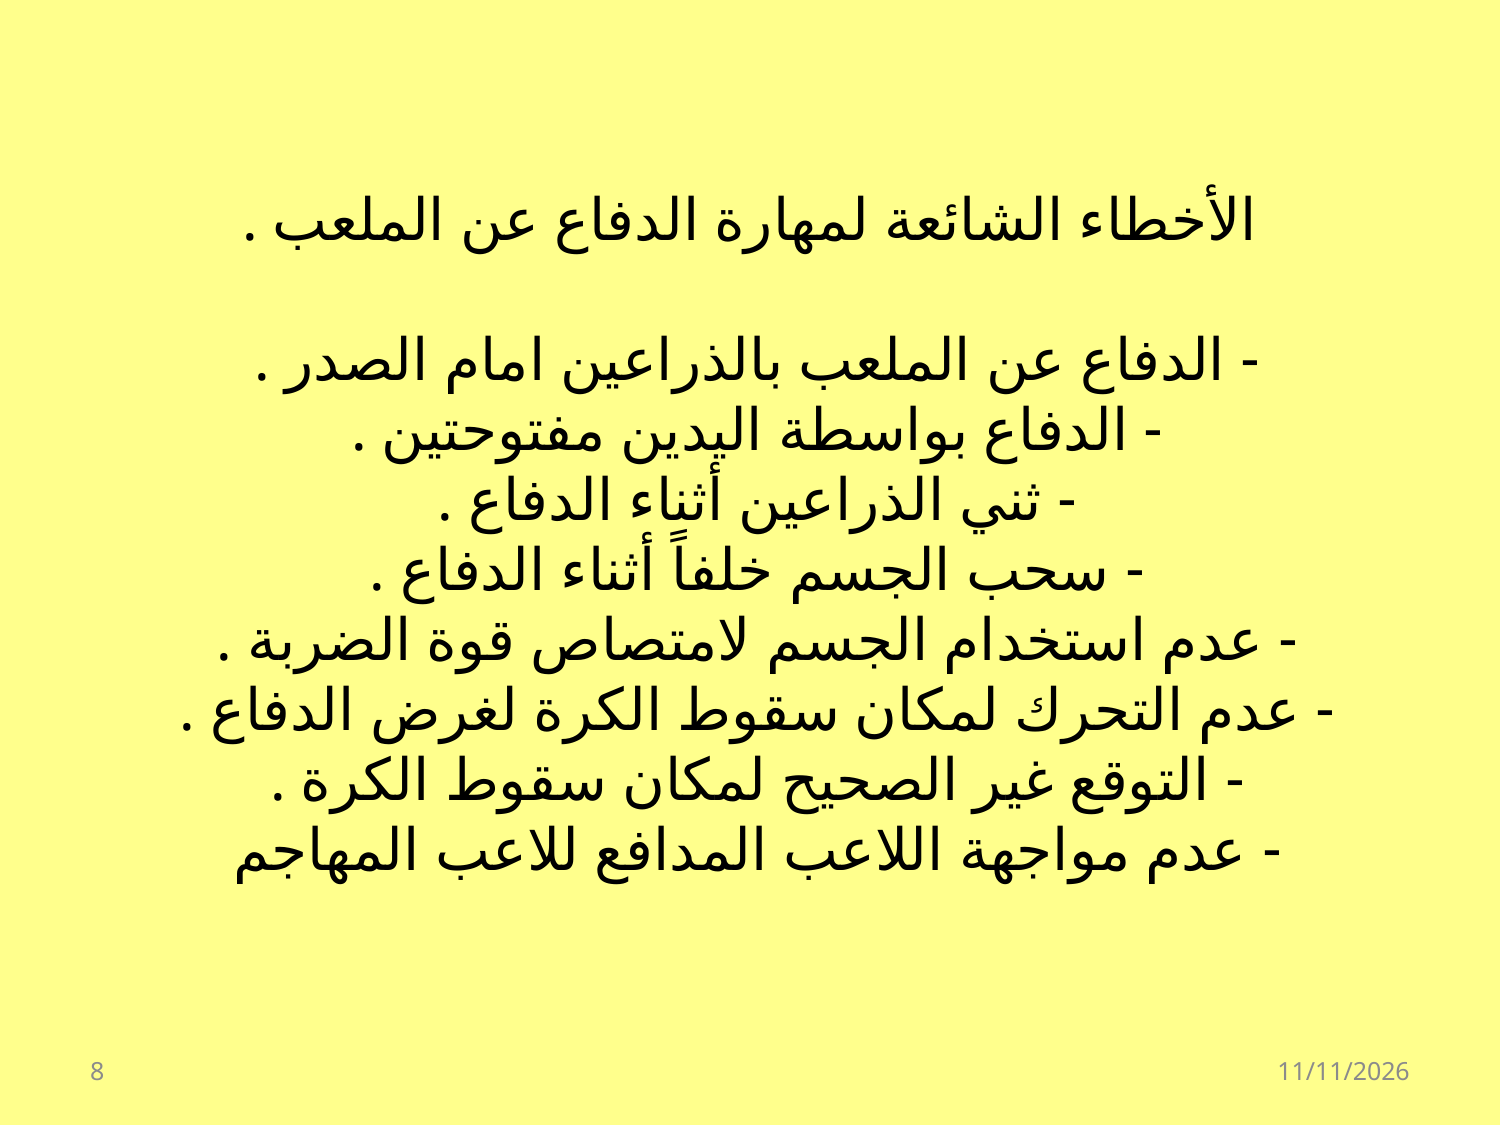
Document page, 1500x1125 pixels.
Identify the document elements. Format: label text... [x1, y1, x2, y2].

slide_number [1074, 1042, 1425, 1103]
slide_number 8 [75, 1042, 425, 1103]
title الأخطاء الشائعة لمهارة الدفاع عن الملعب . - الدفاع عن الملعب بالذراعين امام الصدر . - الدفاع بواسطة اليدين مفتوحتين . - ثني الذراعين أثناء الدفاع . - سحب الجسم خلفاً أثناء الدفاع . - عدم استخدام الجسم لامتصاص قوة الضربة . - عدم التحرك لمكان سقوط الكرة لغرض الدفاع . - التوقع غير الصحيح لمكان سقوط الكرة . - عدم مواجهة اللاعب المدافع للاعب المهاجم [75, 45, 1425, 1020]
